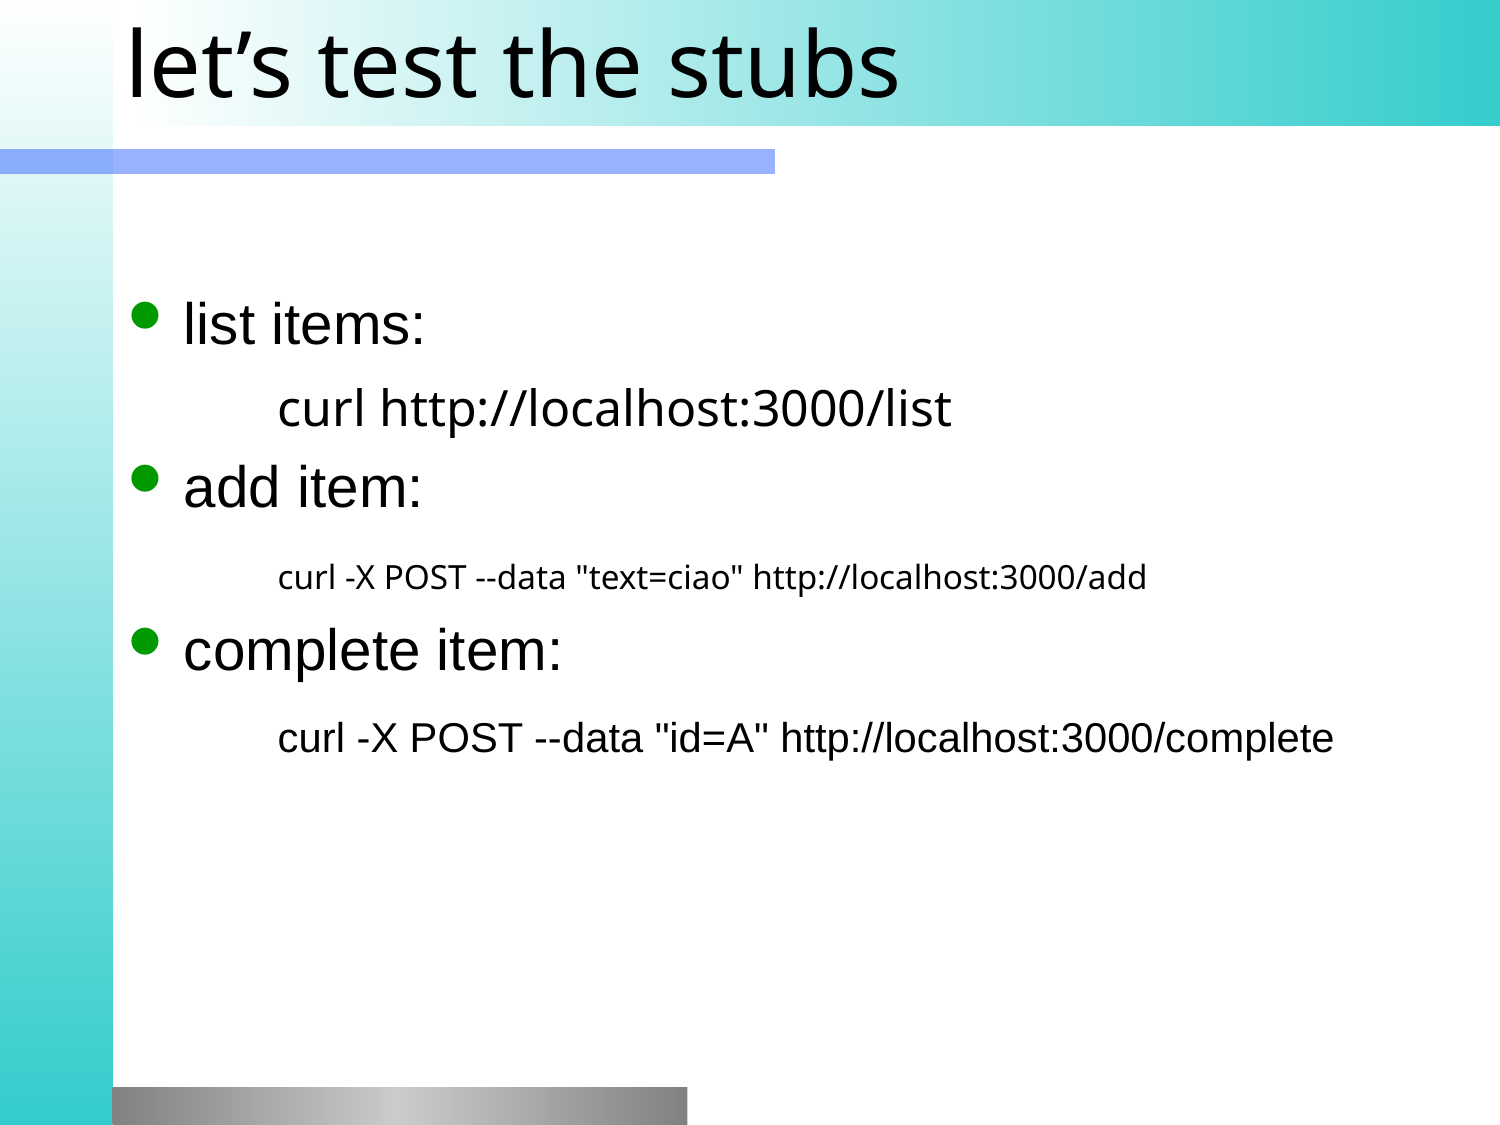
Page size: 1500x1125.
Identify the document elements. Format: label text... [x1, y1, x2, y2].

title let’s test the stubs [110, 0, 1424, 126]
list list items: curl http://localhost:3000/list add item: curl -X POST --data "text=ciao" http://localhost:3000/add complete item: curl -X POST --data "id=A" http://localhost:3000/complete [112, 278, 1500, 1073]
